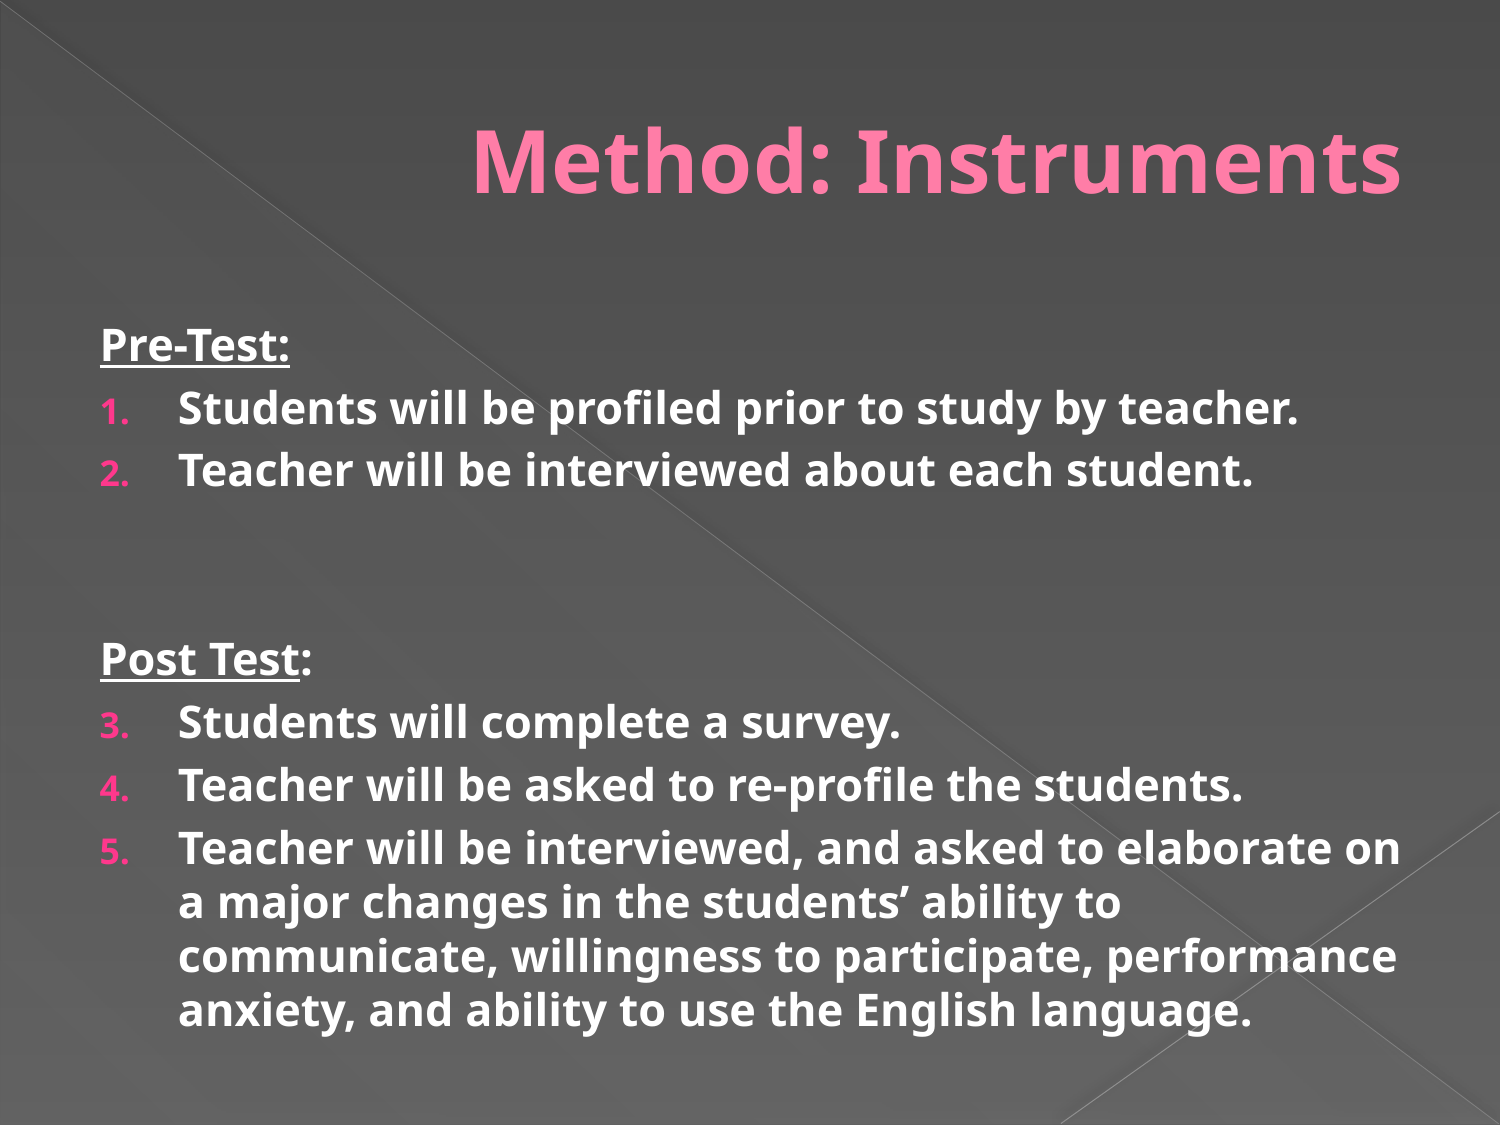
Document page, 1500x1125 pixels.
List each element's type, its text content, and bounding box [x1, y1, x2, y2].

list Pre-Test: Students will be profiled prior to study by teacher. Teacher will be interviewed about each student. Post Test: Students will complete a survey. Teacher will be asked to re-profile the students. Teacher will be interviewed, and asked to elaborate on a major changes in the students’ ability to communicate, willingness to participate, performance anxiety, and ability to use the English language. [75, 308, 1425, 1059]
title Method: Instruments [75, 43, 1425, 274]
